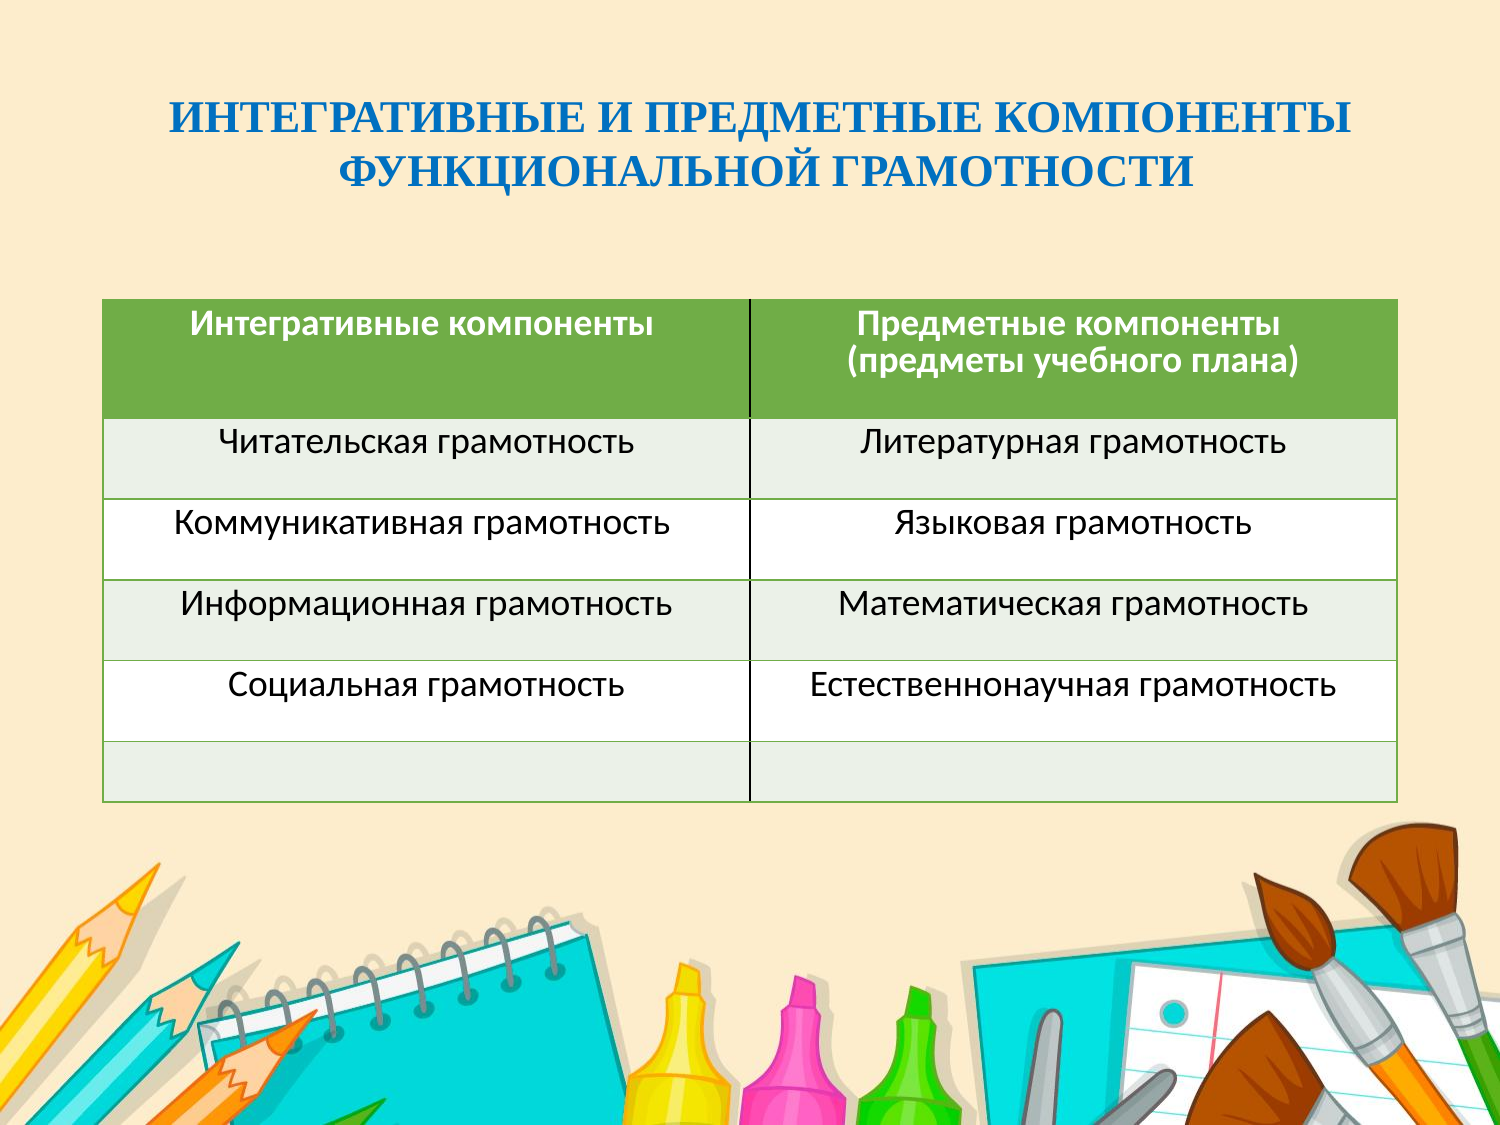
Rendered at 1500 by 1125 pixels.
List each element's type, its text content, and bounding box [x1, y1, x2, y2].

table_cell Коммуникативная грамотность [104, 500, 749, 579]
table_cell Информационная грамотность [104, 581, 749, 660]
table_header Предметные компоненты (предметы учебного плана) [751, 300, 1396, 417]
table_cell Языковая грамотность [751, 500, 1396, 579]
picture [0, 0, 1500, 1125]
title ИНТЕГРАТИВНЫЕ И ПРЕДМЕТНЫЕ КОМПОНЕНТЫ ФУНКЦИОНАЛЬНОЙ ГРАМОТНОСТИ [103, 59, 1431, 278]
table_cell Читательская грамотность [104, 419, 749, 498]
table_cell Социальная грамотность [104, 661, 749, 741]
table_cell Естественнонаучная грамотность [751, 661, 1396, 741]
table_cell Литературная грамотность [751, 419, 1396, 498]
table_cell [751, 742, 1396, 801]
table_cell Математическая грамотность [751, 581, 1396, 660]
table_cell [104, 742, 749, 801]
table_header Интегративные компоненты [104, 300, 749, 417]
